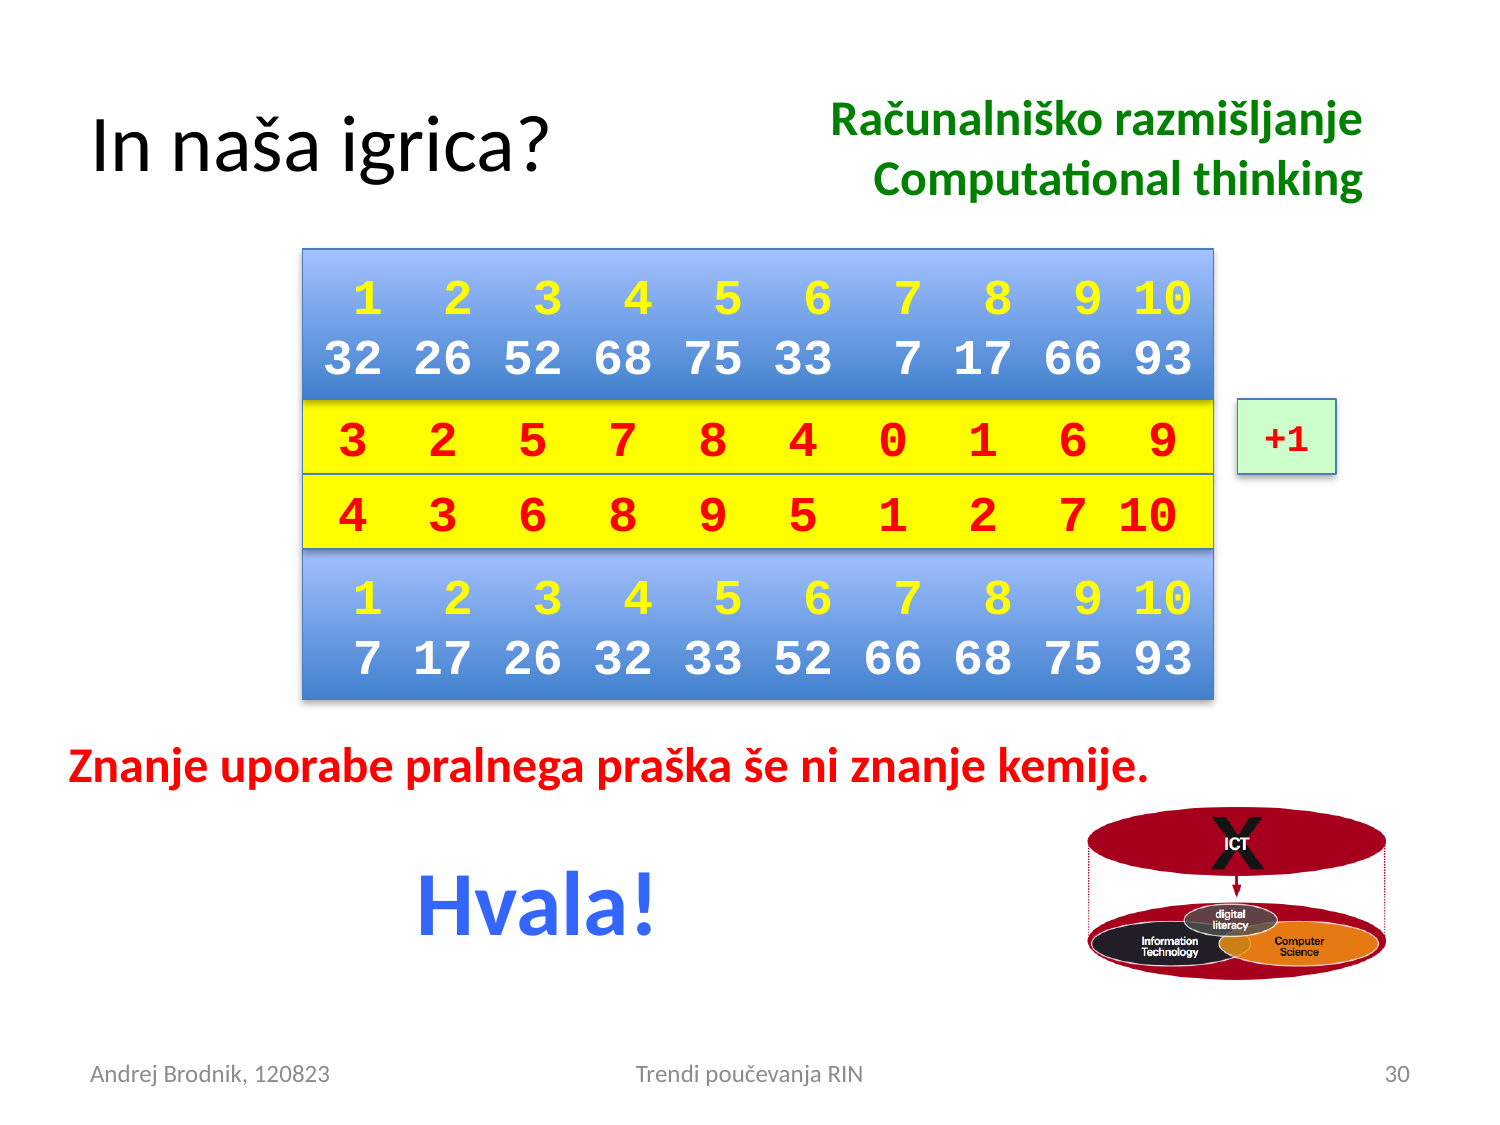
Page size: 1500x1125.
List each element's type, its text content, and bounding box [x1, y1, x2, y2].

title In naša igrica? [75, 45, 630, 233]
text_box 3 2 5 7 8 4 0 1 6 9 [302, 407, 1214, 473]
footer Trendi poučevanja RIN [512, 1042, 988, 1103]
slide_number Andrej Brodnik, 120823 [75, 1042, 425, 1103]
text_box 4 3 6 8 9 5 1 2 7 10 [302, 473, 1214, 550]
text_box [48, 724, 1404, 989]
text_box +1 [1237, 398, 1337, 475]
text_box 1 2 3 4 5 6 7 8 9 10 7 17 26 32 33 52 66 68 75 93 [302, 557, 1214, 700]
slide_number 29 [1074, 1042, 1425, 1103]
text_box Računalniško razmišljanje Computational thinking [675, 77, 1378, 213]
text_box 1 2 3 4 5 6 7 8 9 10 32 26 52 68 75 33 7 17 66 93 [302, 248, 1214, 400]
